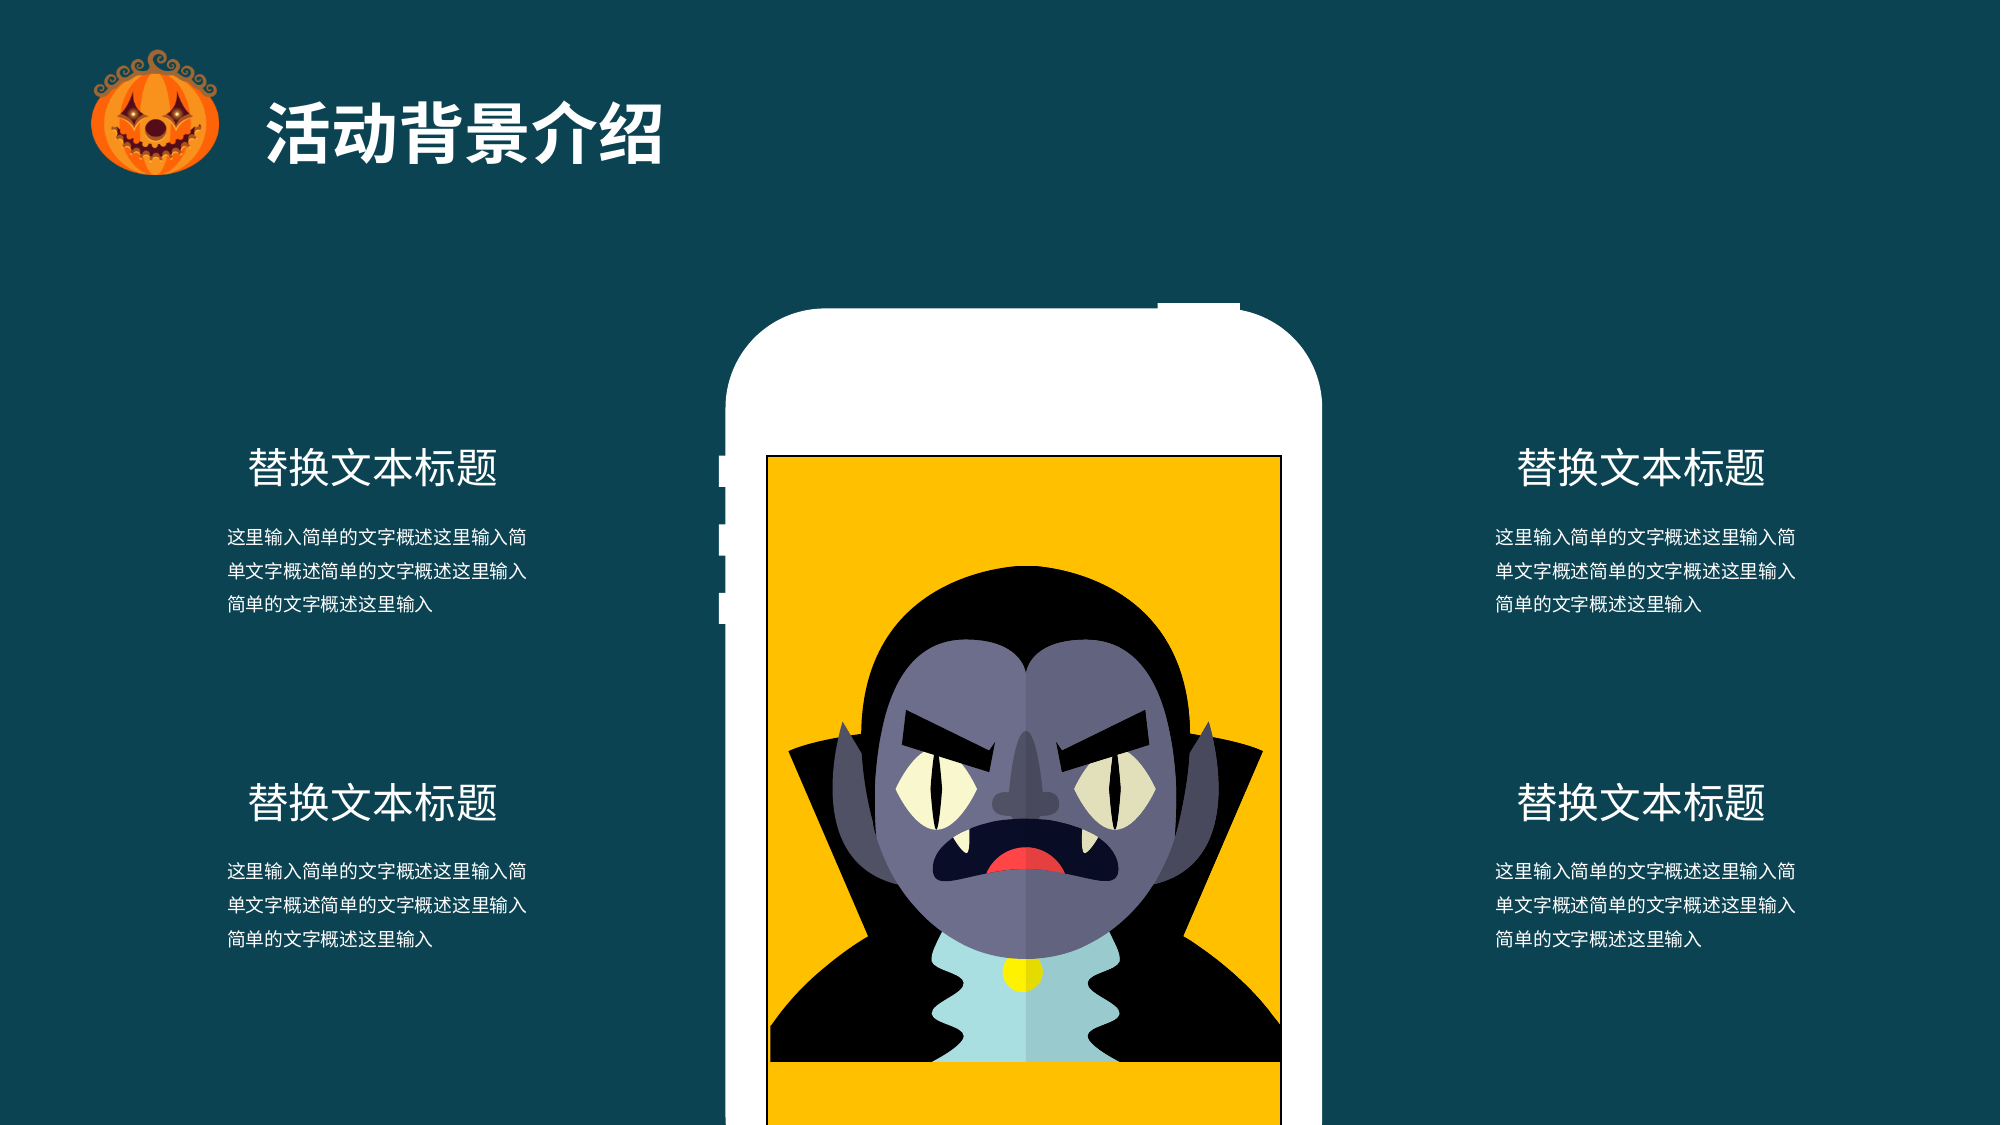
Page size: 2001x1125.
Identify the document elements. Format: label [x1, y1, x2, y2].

text_box [718, 303, 1323, 1125]
picture [0, 0, 2000, 1125]
text_box [1481, 434, 1829, 625]
text_box [212, 769, 560, 959]
text_box [91, 47, 683, 180]
text_box [1481, 769, 1829, 959]
text_box [212, 434, 560, 625]
